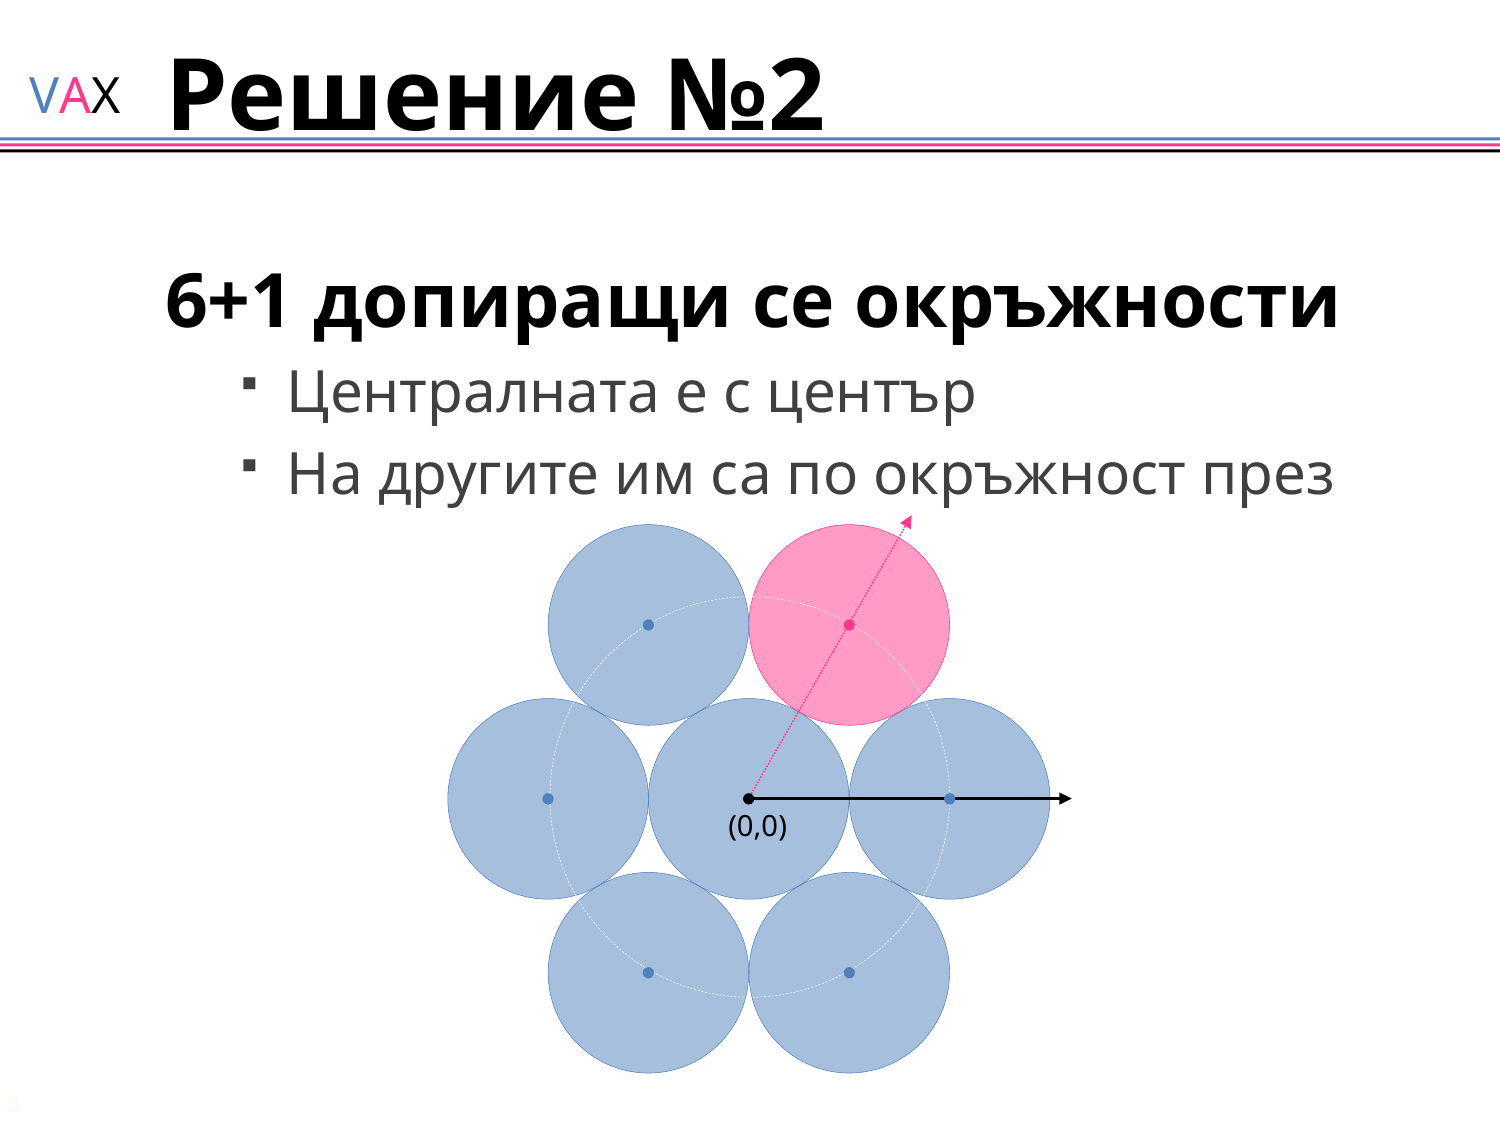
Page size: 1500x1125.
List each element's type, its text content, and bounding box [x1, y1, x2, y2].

title Решение №2 [0, 37, 1500, 144]
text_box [747, 515, 912, 800]
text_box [447, 497, 1051, 1101]
